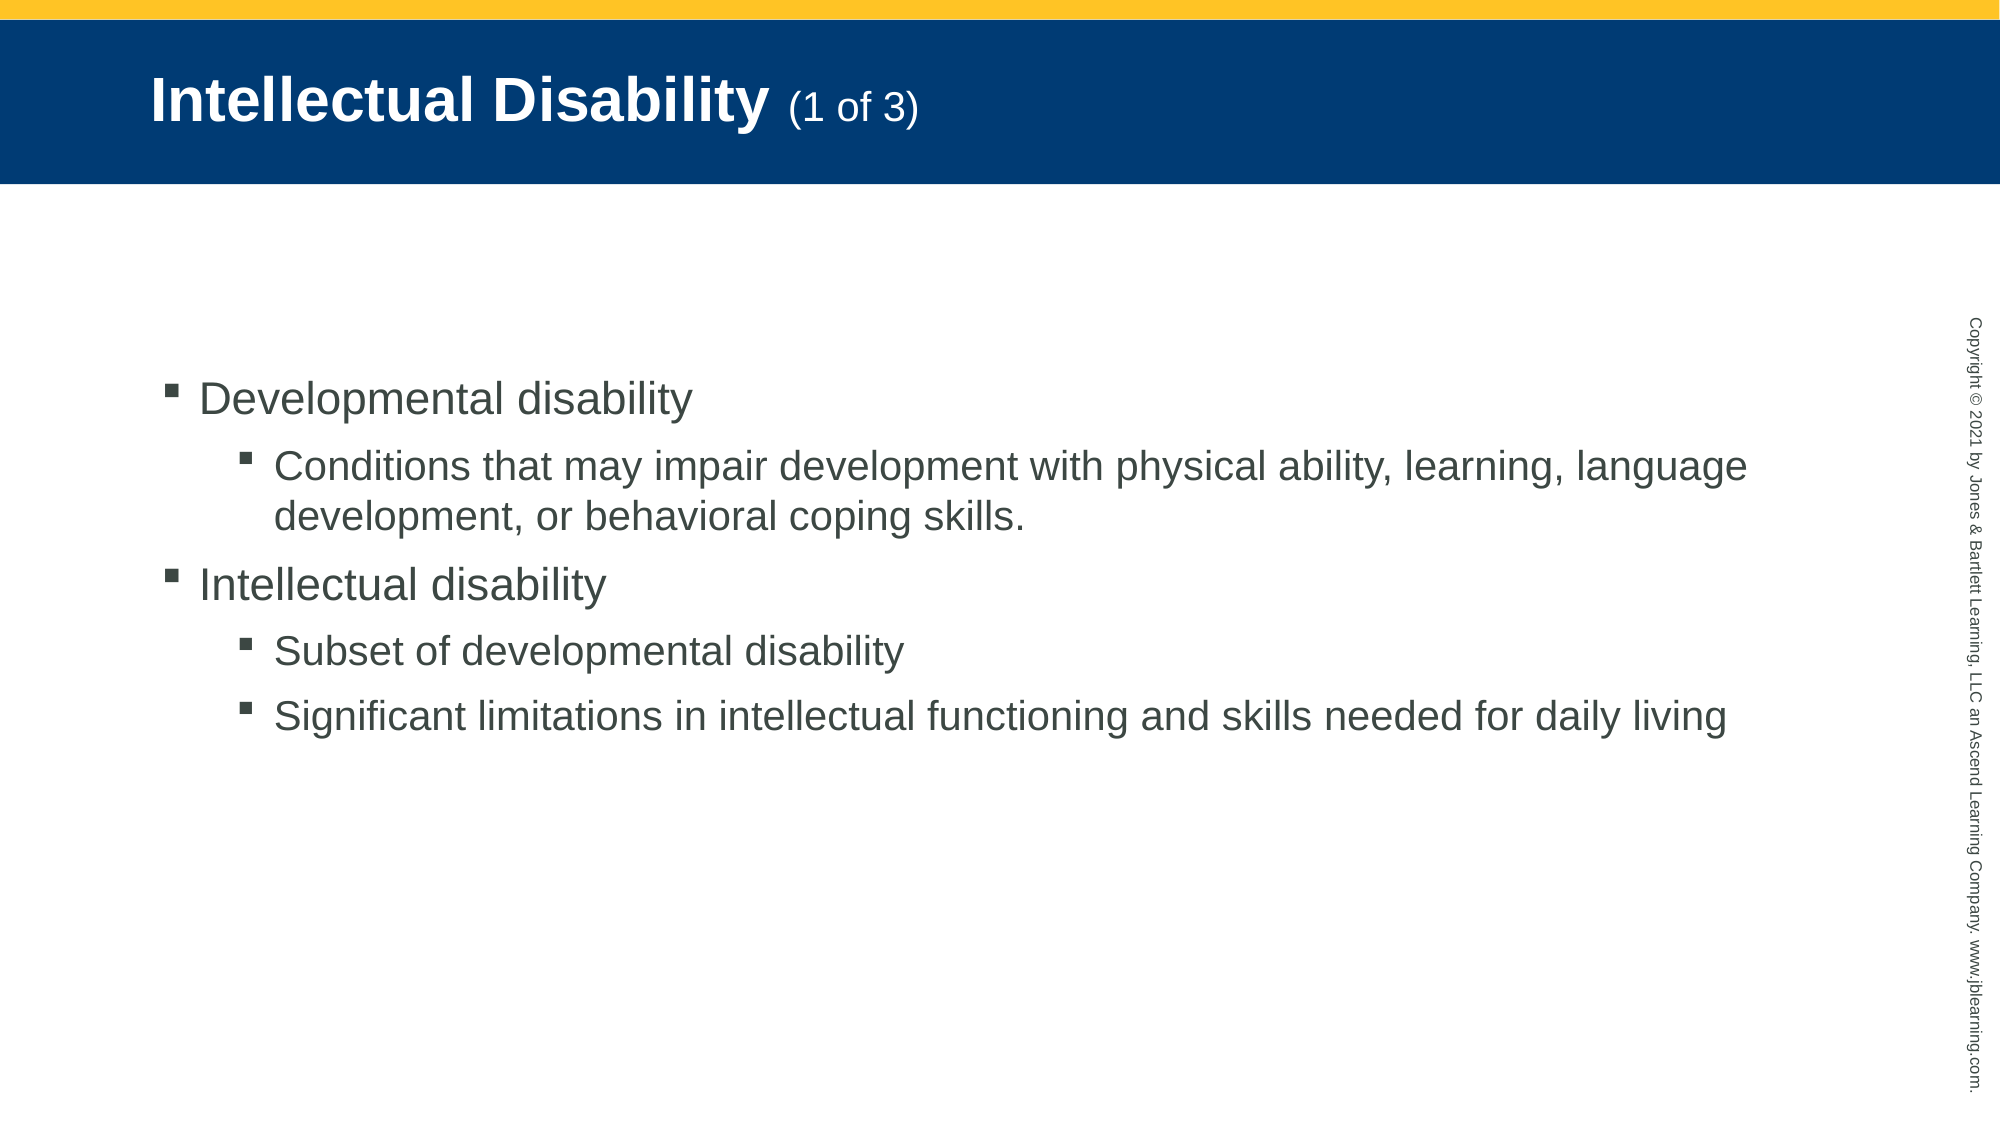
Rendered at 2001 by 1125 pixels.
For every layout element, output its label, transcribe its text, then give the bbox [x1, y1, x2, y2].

title Intellectual Disability (1 of 3) [0, 19, 2000, 185]
list Developmental disability Conditions that may impair development with physical ability, learning, language development, or behavioral coping skills. Intellectual disability Subset of developmental disability Significant limitations in intellectual functioning and skills needed for daily living [146, 361, 1859, 1016]
